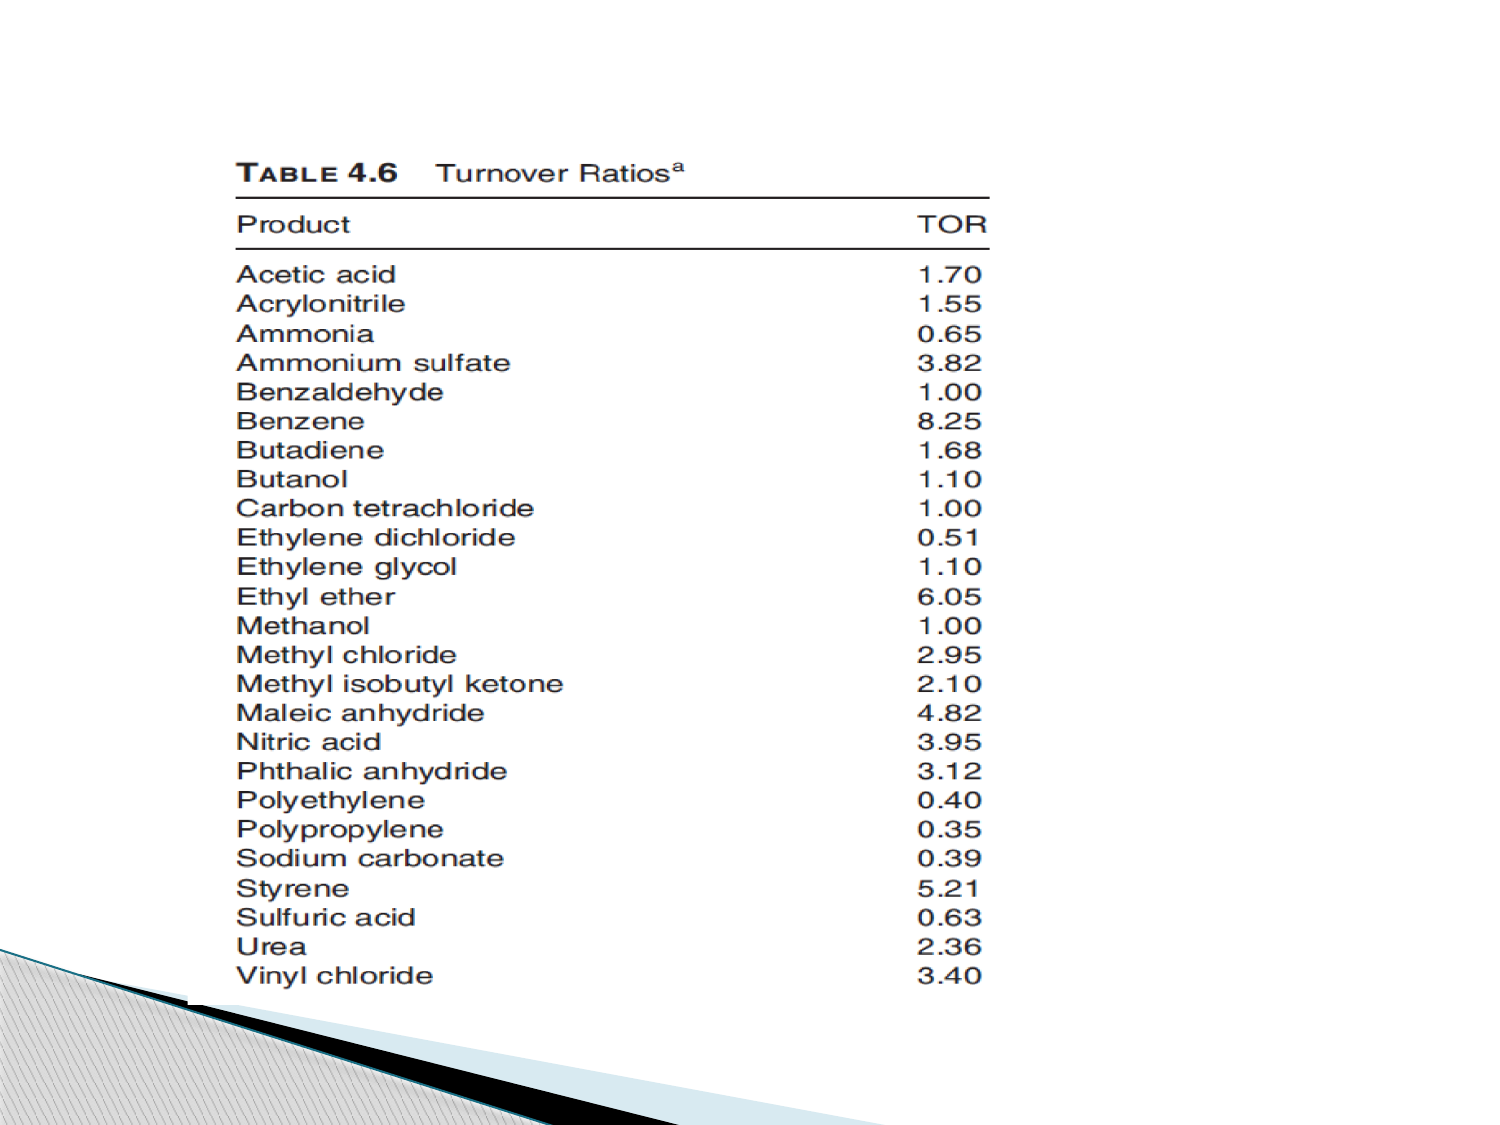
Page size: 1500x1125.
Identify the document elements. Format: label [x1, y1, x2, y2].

list [187, 149, 1007, 1006]
